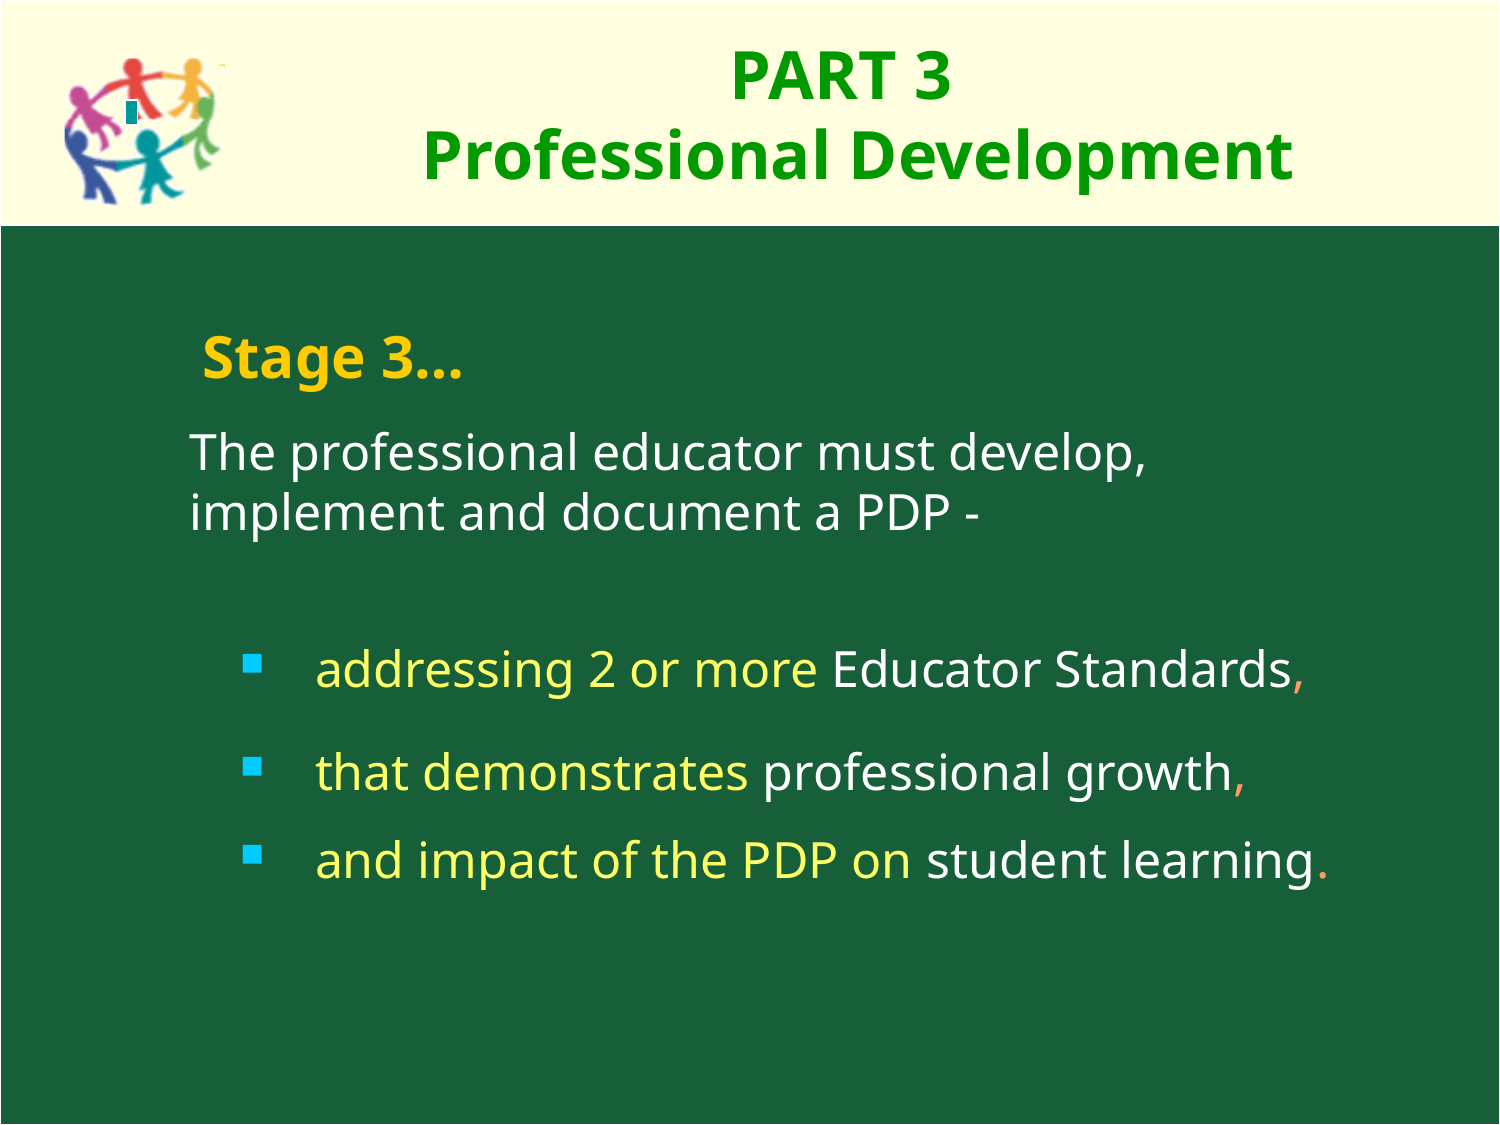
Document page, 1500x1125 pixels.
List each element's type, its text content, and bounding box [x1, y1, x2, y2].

text_box Stage 3… [187, 312, 518, 398]
list The professional educator must develop, implement and document a PDP - addressing 2 or more Educator Standards, that demonstrates professional growth, and impact of the PDP on student learning. [74, 412, 1426, 1088]
picture [50, 37, 225, 212]
text_box [0, 224, 1500, 1125]
title PART 3 Professional Development [237, 24, 1463, 201]
